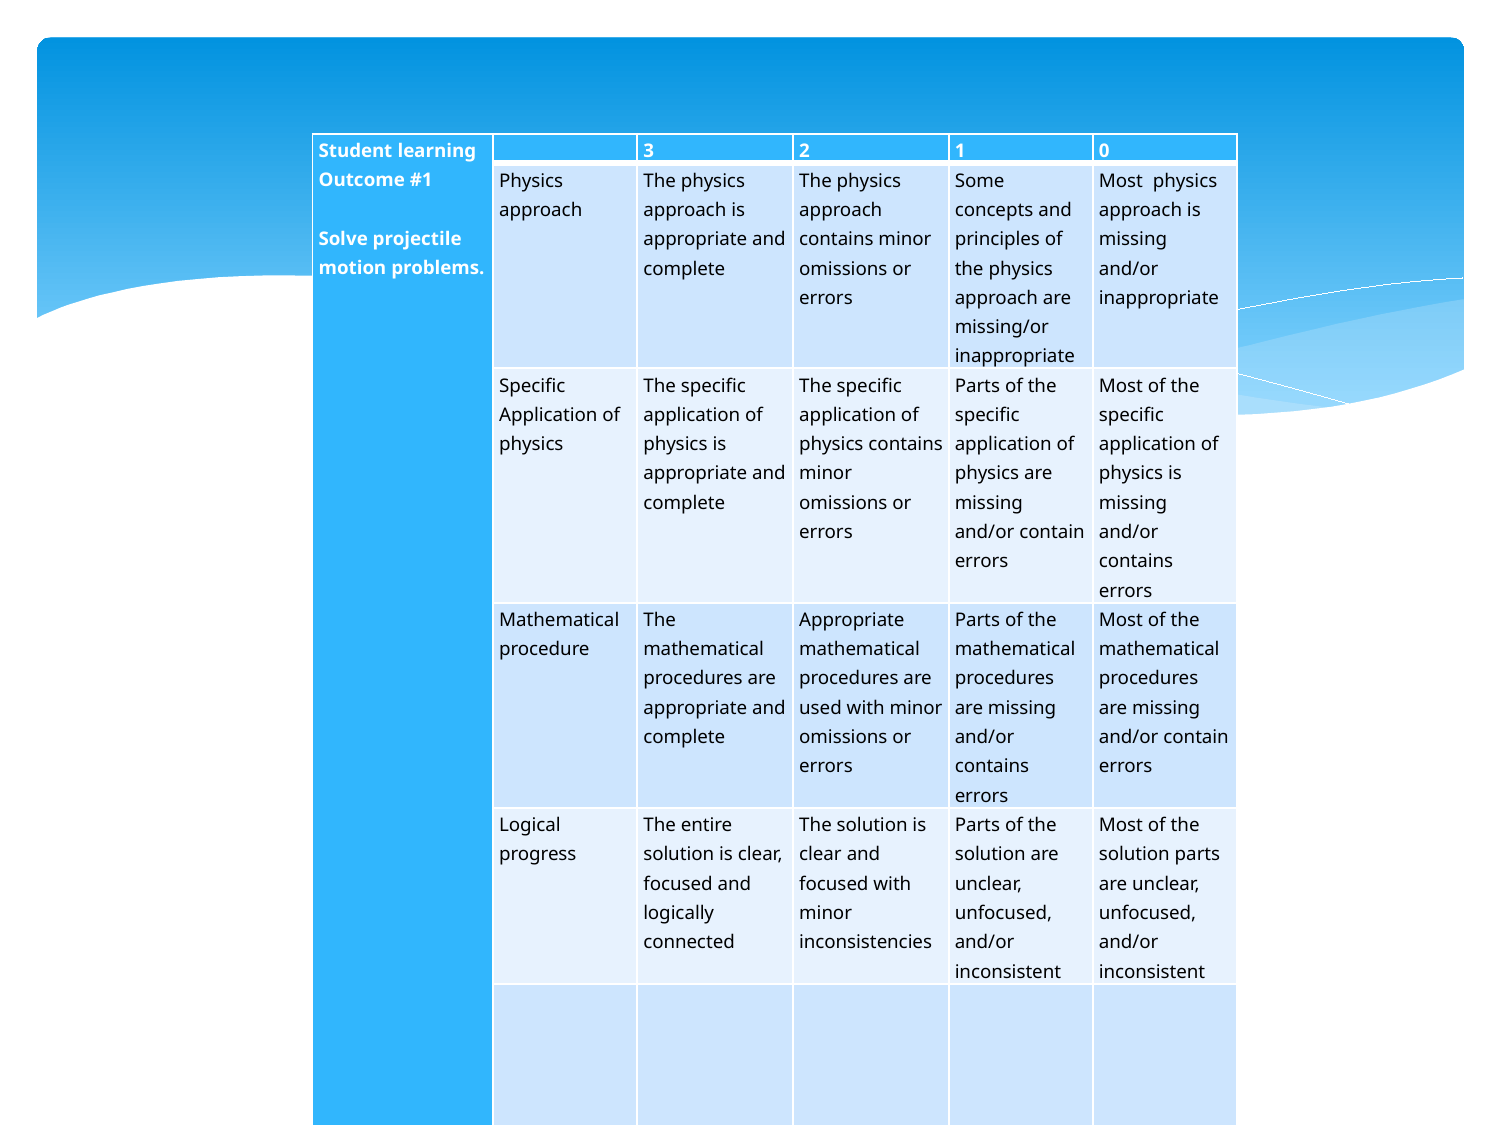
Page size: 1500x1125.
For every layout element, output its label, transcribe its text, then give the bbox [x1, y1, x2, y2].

table_header 0 [1094, 135, 1236, 160]
table_cell Logical progress [494, 809, 636, 983]
table_header Student learning Outcome #1 Solve projectile motion problems. [313, 135, 492, 1125]
table_header [494, 135, 636, 160]
table_cell Mathematical procedure [494, 604, 636, 807]
table_cell The entire solution is clear, focused and logically connected [638, 809, 792, 983]
table_cell The physics approach contains minor omissions or errors [794, 166, 948, 367]
table_cell Some concepts and principles of the physics approach are missing/or inappropriate [950, 166, 1092, 367]
table_cell Most physics approach is missing and/or inappropriate [1094, 166, 1236, 367]
table_cell Most of the solution parts are unclear, unfocused, and/or inconsistent [1094, 809, 1236, 983]
table_cell The mathematical procedures are appropriate and complete [638, 604, 792, 807]
table_cell [794, 985, 948, 1125]
table_cell The physics approach is appropriate and complete [638, 166, 792, 367]
table_cell Appropriate mathematical procedures are used with minor omissions or errors [794, 604, 948, 807]
table_cell Physics approach [494, 166, 636, 367]
table_cell Parts of the solution are unclear, unfocused, and/or inconsistent [950, 809, 1092, 983]
table_header 1 [950, 135, 1092, 160]
table_cell The solution is clear and focused with minor inconsistencies [794, 809, 948, 983]
table_cell [950, 985, 1092, 1125]
table_header 2 [794, 135, 948, 160]
table_cell Most of the specific application of physics is missing and/or contains errors [1094, 369, 1236, 602]
table_cell Parts of the specific application of physics are missing and/or contain errors [950, 369, 1092, 602]
table_cell Specific Application of physics [494, 369, 636, 602]
table_cell Most of the mathematical procedures are missing and/or contain errors [1094, 604, 1236, 807]
table_cell The specific application of physics contains minor omissions or errors [794, 369, 948, 602]
table_cell [494, 985, 636, 1125]
table_cell Parts of the mathematical procedures are missing and/or contains errors [950, 604, 1092, 807]
table_cell [638, 985, 792, 1125]
table_header 3 [638, 135, 792, 160]
table_cell The specific application of physics is appropriate and complete [638, 369, 792, 602]
table_cell [1094, 985, 1236, 1125]
